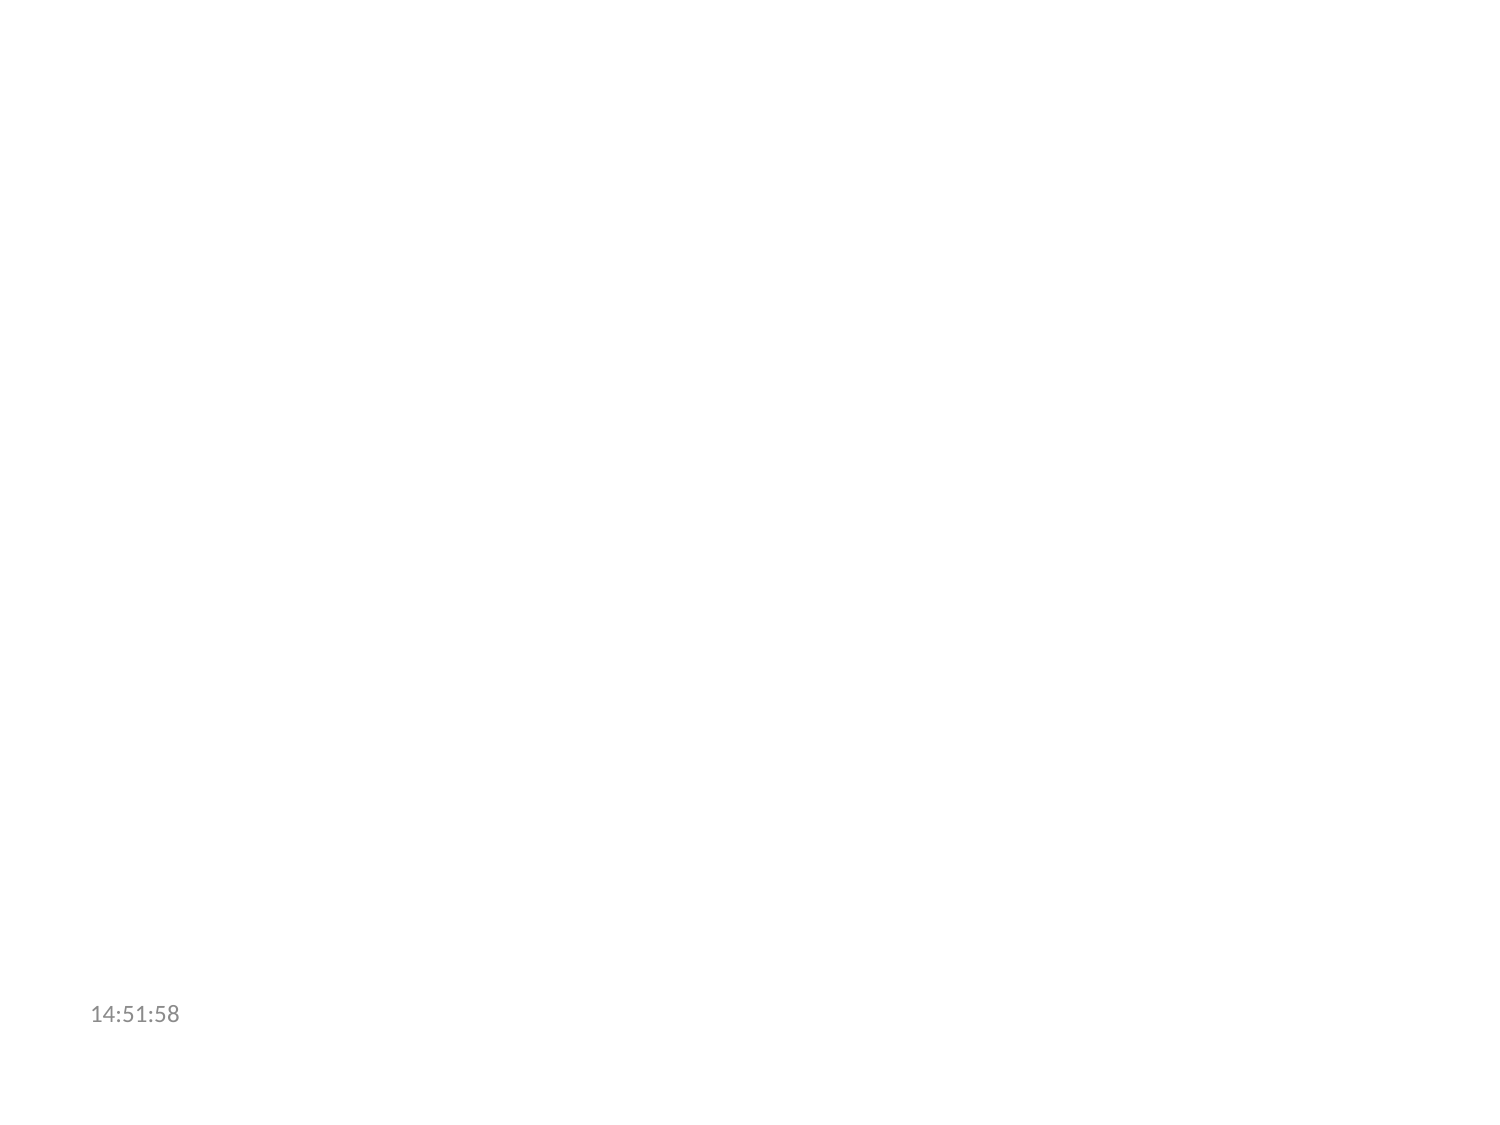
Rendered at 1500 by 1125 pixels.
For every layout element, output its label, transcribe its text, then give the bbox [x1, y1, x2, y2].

text_box 15:35:09 [75, 982, 425, 1043]
